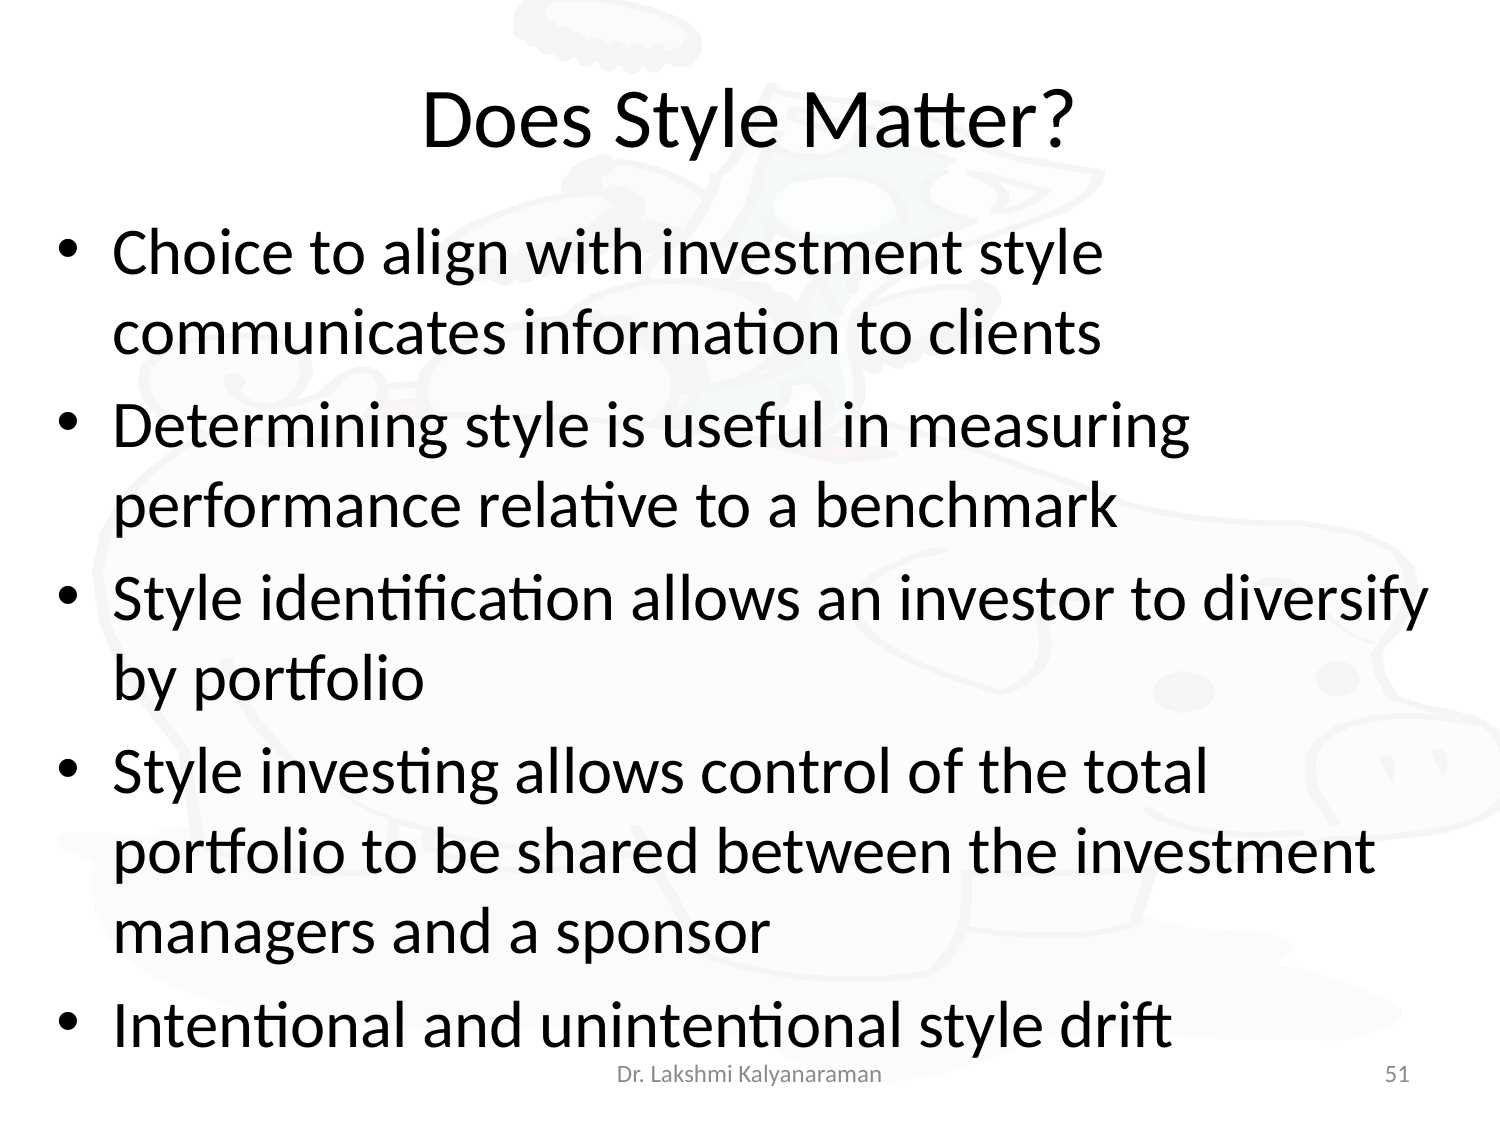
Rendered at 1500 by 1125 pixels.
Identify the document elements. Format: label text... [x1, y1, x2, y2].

list Choice to align with investment style communicates information to clients Determining style is useful in measuring performance relative to a benchmark Style identification allows an investor to diversify by portfolio Style investing allows control of the total portfolio to be shared between the investment managers and a sponsor Intentional and unintentional style drift [41, 200, 1459, 1063]
footer Dr. Lakshmi Kalyanaraman [512, 1042, 988, 1103]
slide_number 51 [1074, 1042, 1425, 1103]
title Does Style Matter? [0, 54, 1500, 173]
